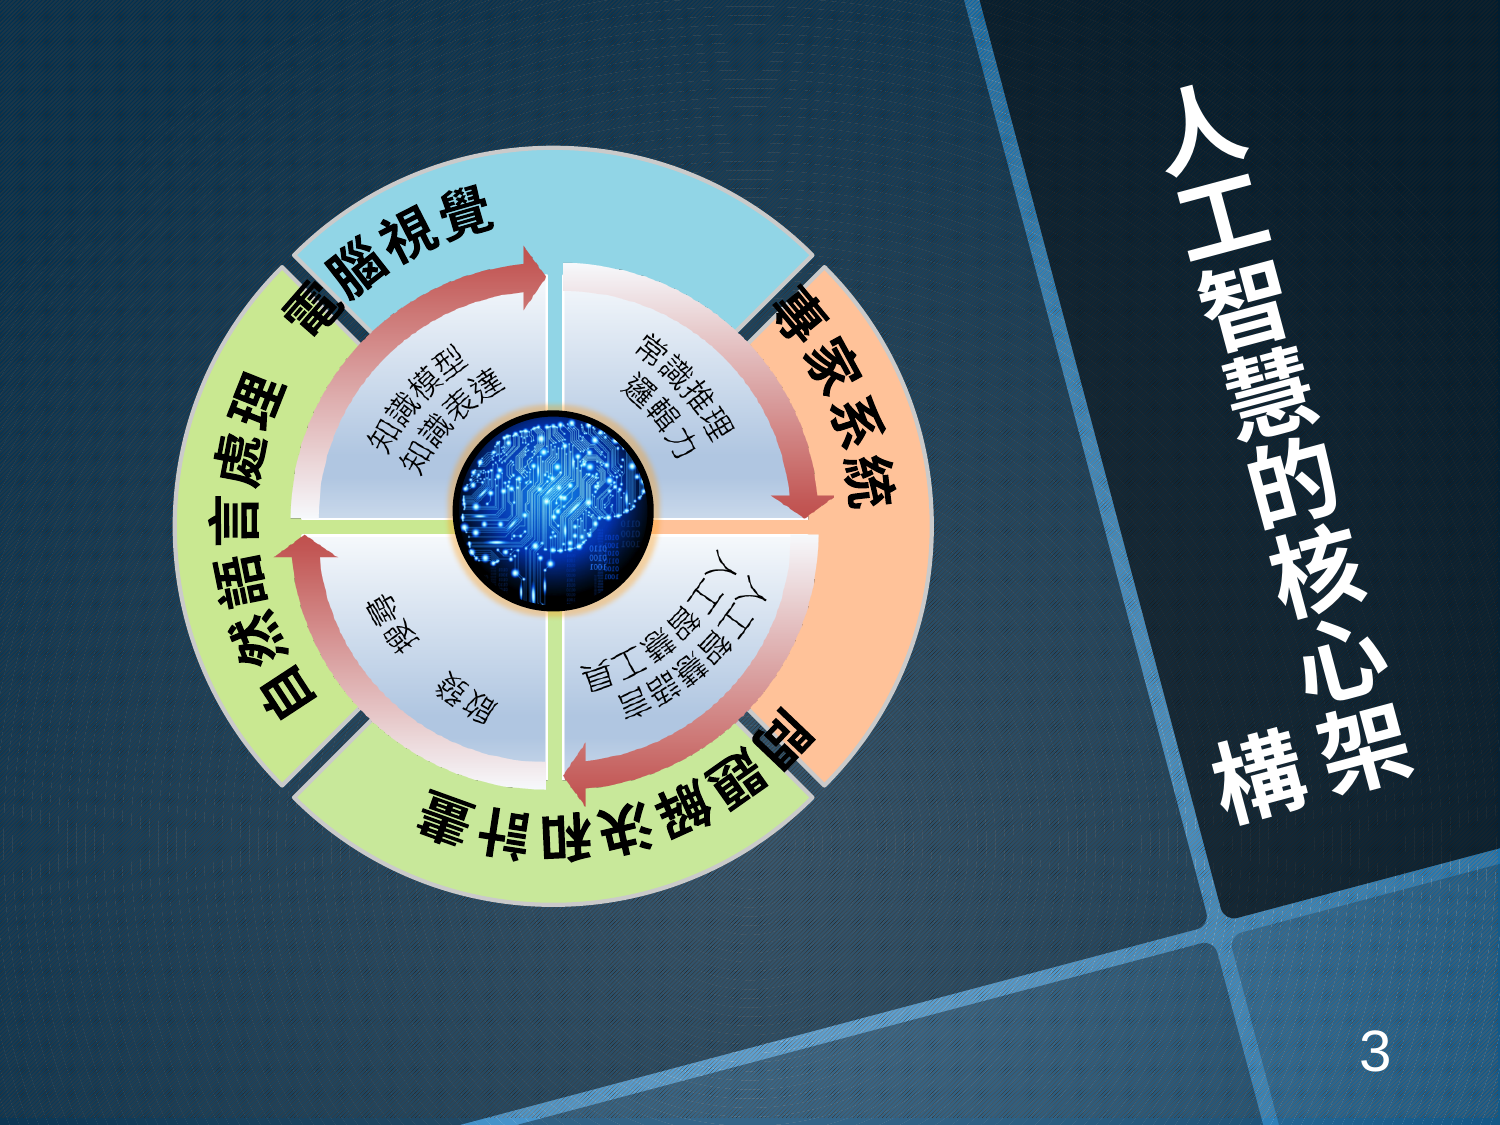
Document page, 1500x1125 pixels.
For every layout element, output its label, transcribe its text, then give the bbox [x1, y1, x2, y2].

slide_number 3 [1293, 1017, 1408, 1078]
picture [272, 245, 835, 808]
title 人工智慧的核心架構 [1002, 15, 1449, 892]
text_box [177, 150, 929, 902]
